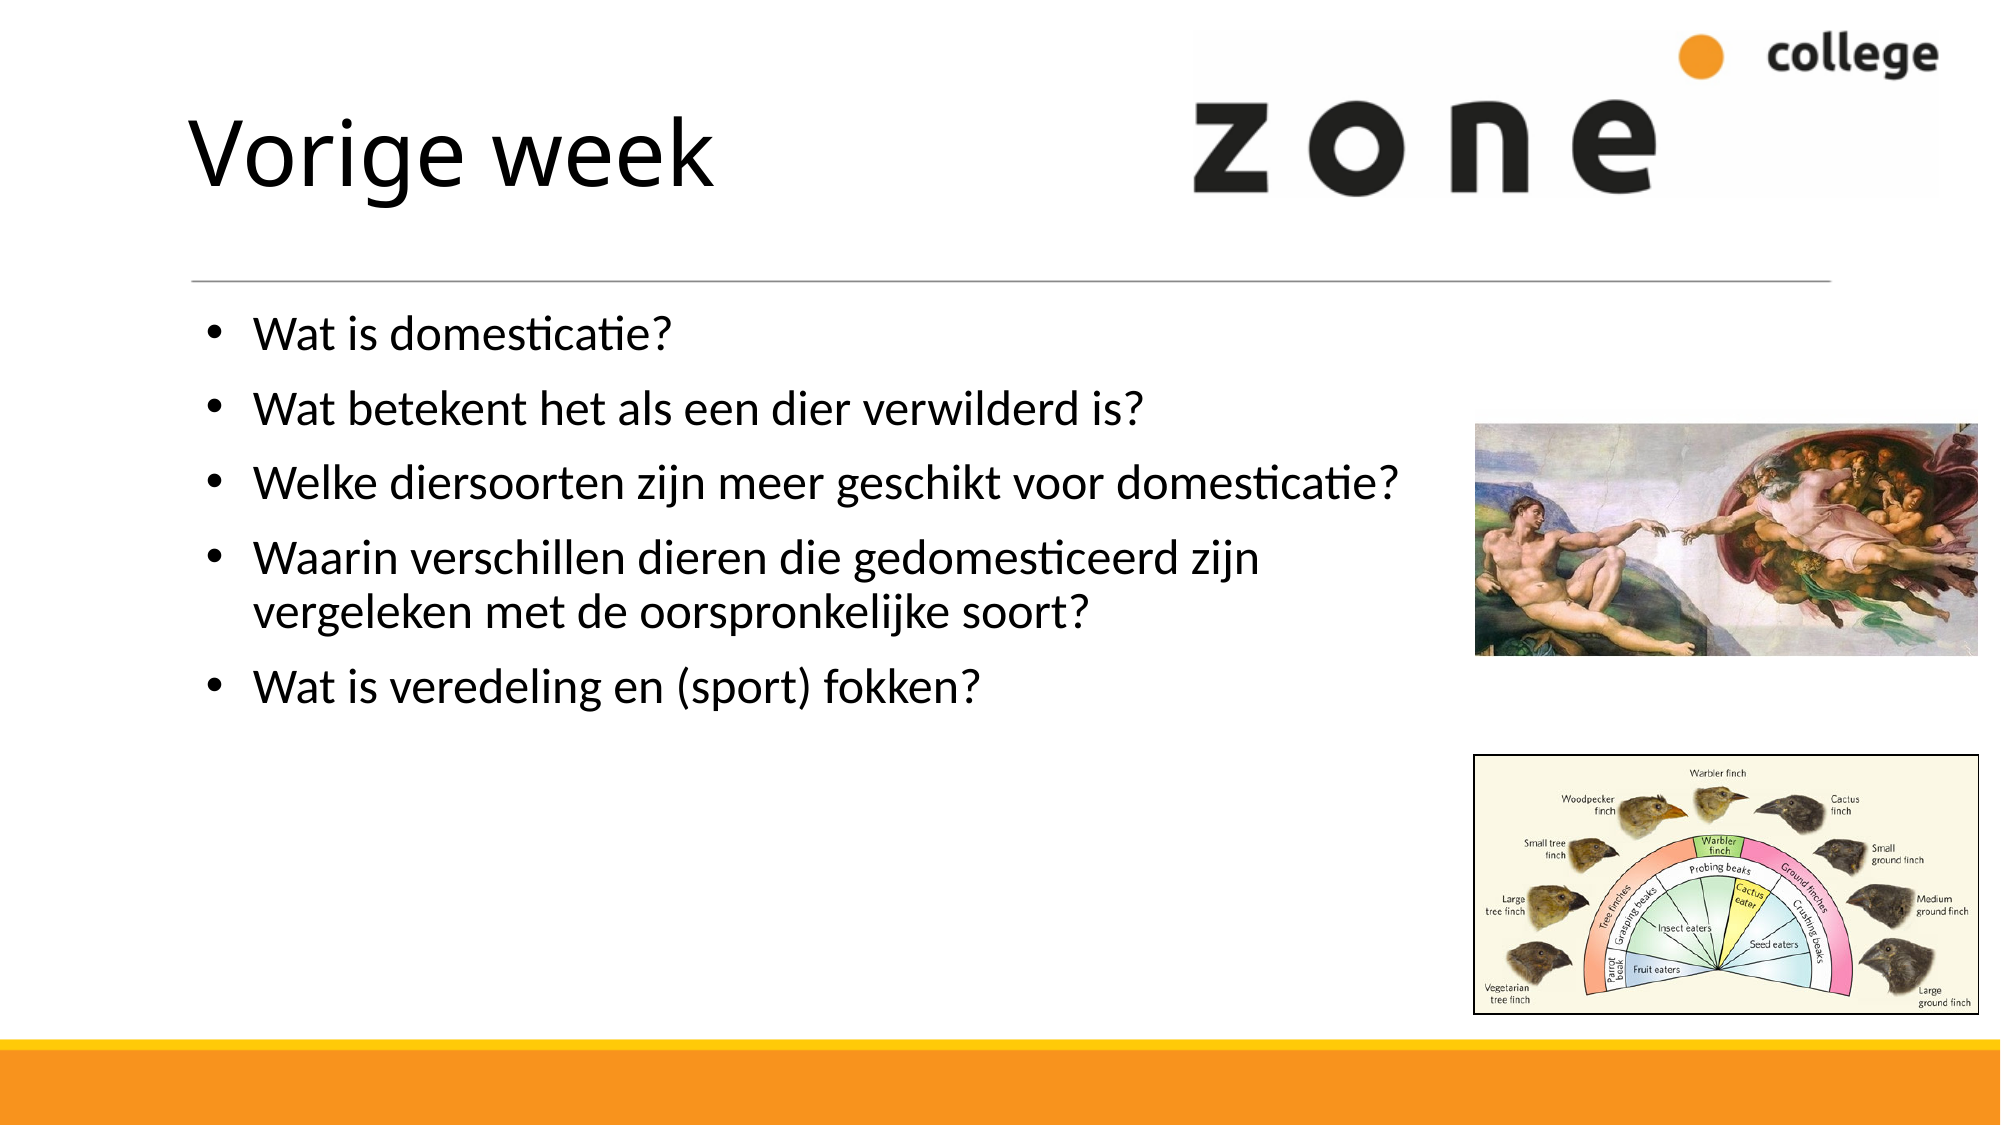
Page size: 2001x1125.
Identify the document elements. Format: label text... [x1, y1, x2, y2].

picture [0, 0, 2001, 1125]
list Wat is domesticatie? Wat betekent het als een dier verwilderd is? Welke diersoorten zijn meer geschikt voor domesticatie? Waarin verschillen dieren die gedomesticeerd zijn vergeleken met de oorspronkelijke soort? Wat is veredeling en (sport) fokken? [190, 299, 1475, 1014]
title Vorige week [173, 48, 1899, 266]
